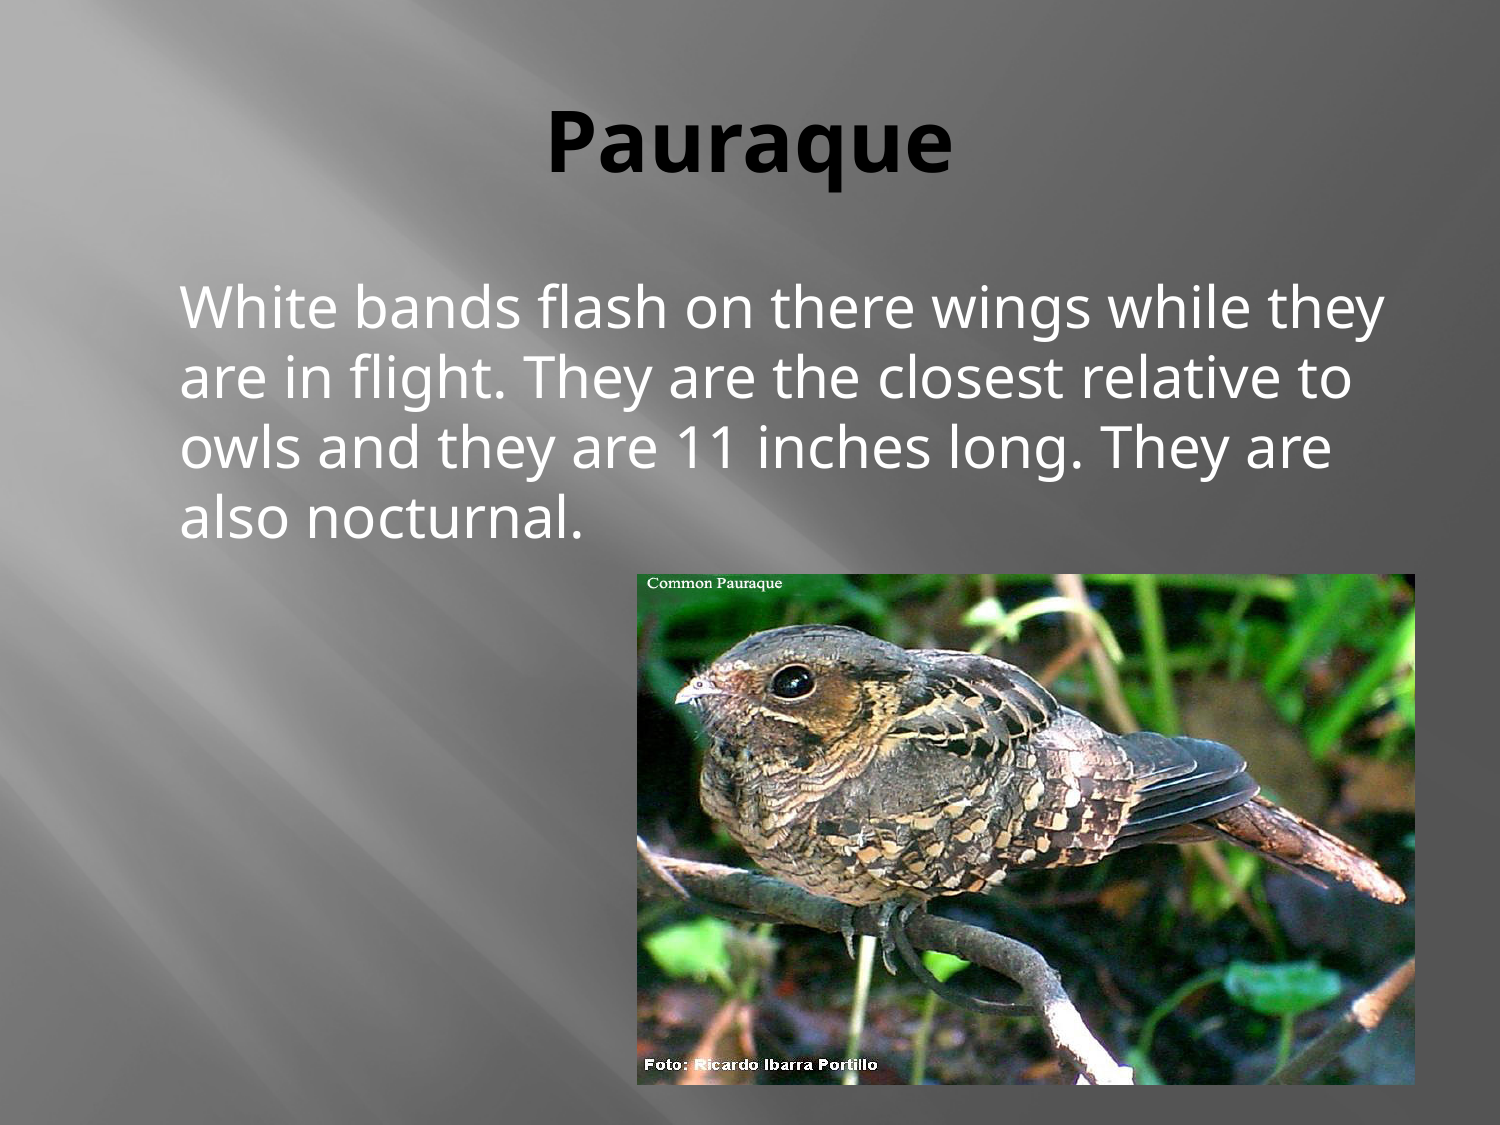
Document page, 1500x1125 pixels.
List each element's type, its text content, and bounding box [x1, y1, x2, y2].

title Pauraque [75, 45, 1425, 233]
list White bands flash on there wings while they are in flight. They are the closest relative to owls and they are 11 inches long. They are also nocturnal. [75, 262, 1425, 663]
picture [637, 574, 1415, 1086]
